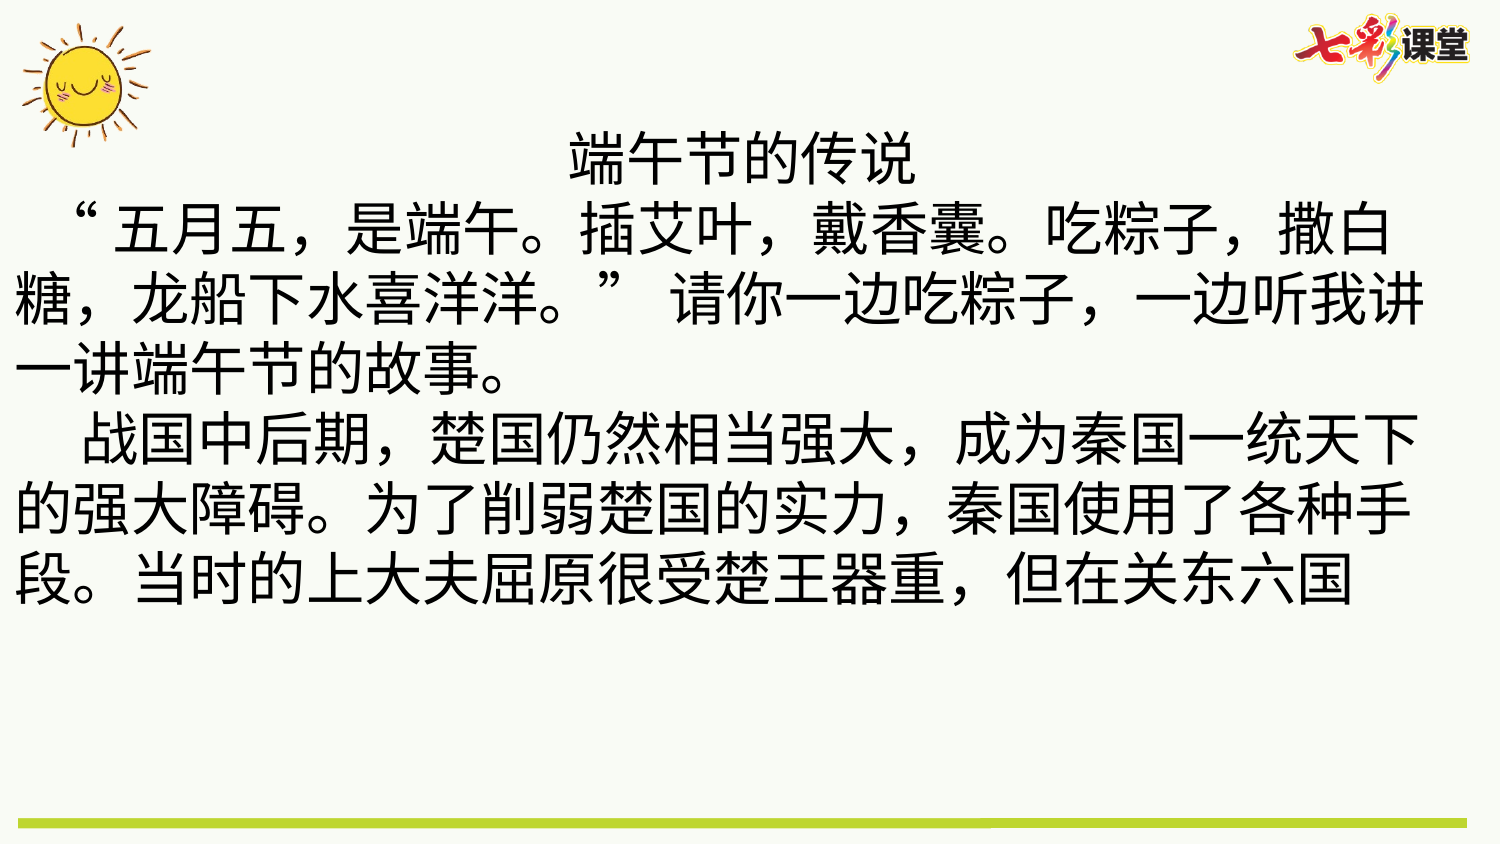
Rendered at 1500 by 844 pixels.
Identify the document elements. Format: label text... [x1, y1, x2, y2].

picture [0, 0, 173, 114]
picture [1291, 9, 1472, 87]
picture [18, 771, 1467, 844]
text_box 端午节的传说 “五月五，是端午。插艾叶，戴香囊。吃粽子，撒白糖，龙船下水喜洋洋。” 请你一边吃粽子，一边听我讲一讲端午节的故事。 战国中后期，楚国仍然相当强大，成为秦国一统天下的强大障碍。为了削弱楚国的实力，秦国使用了各种手段。当时的上大夫屈原很受楚王器重，但在关东六国 [0, 114, 1446, 620]
